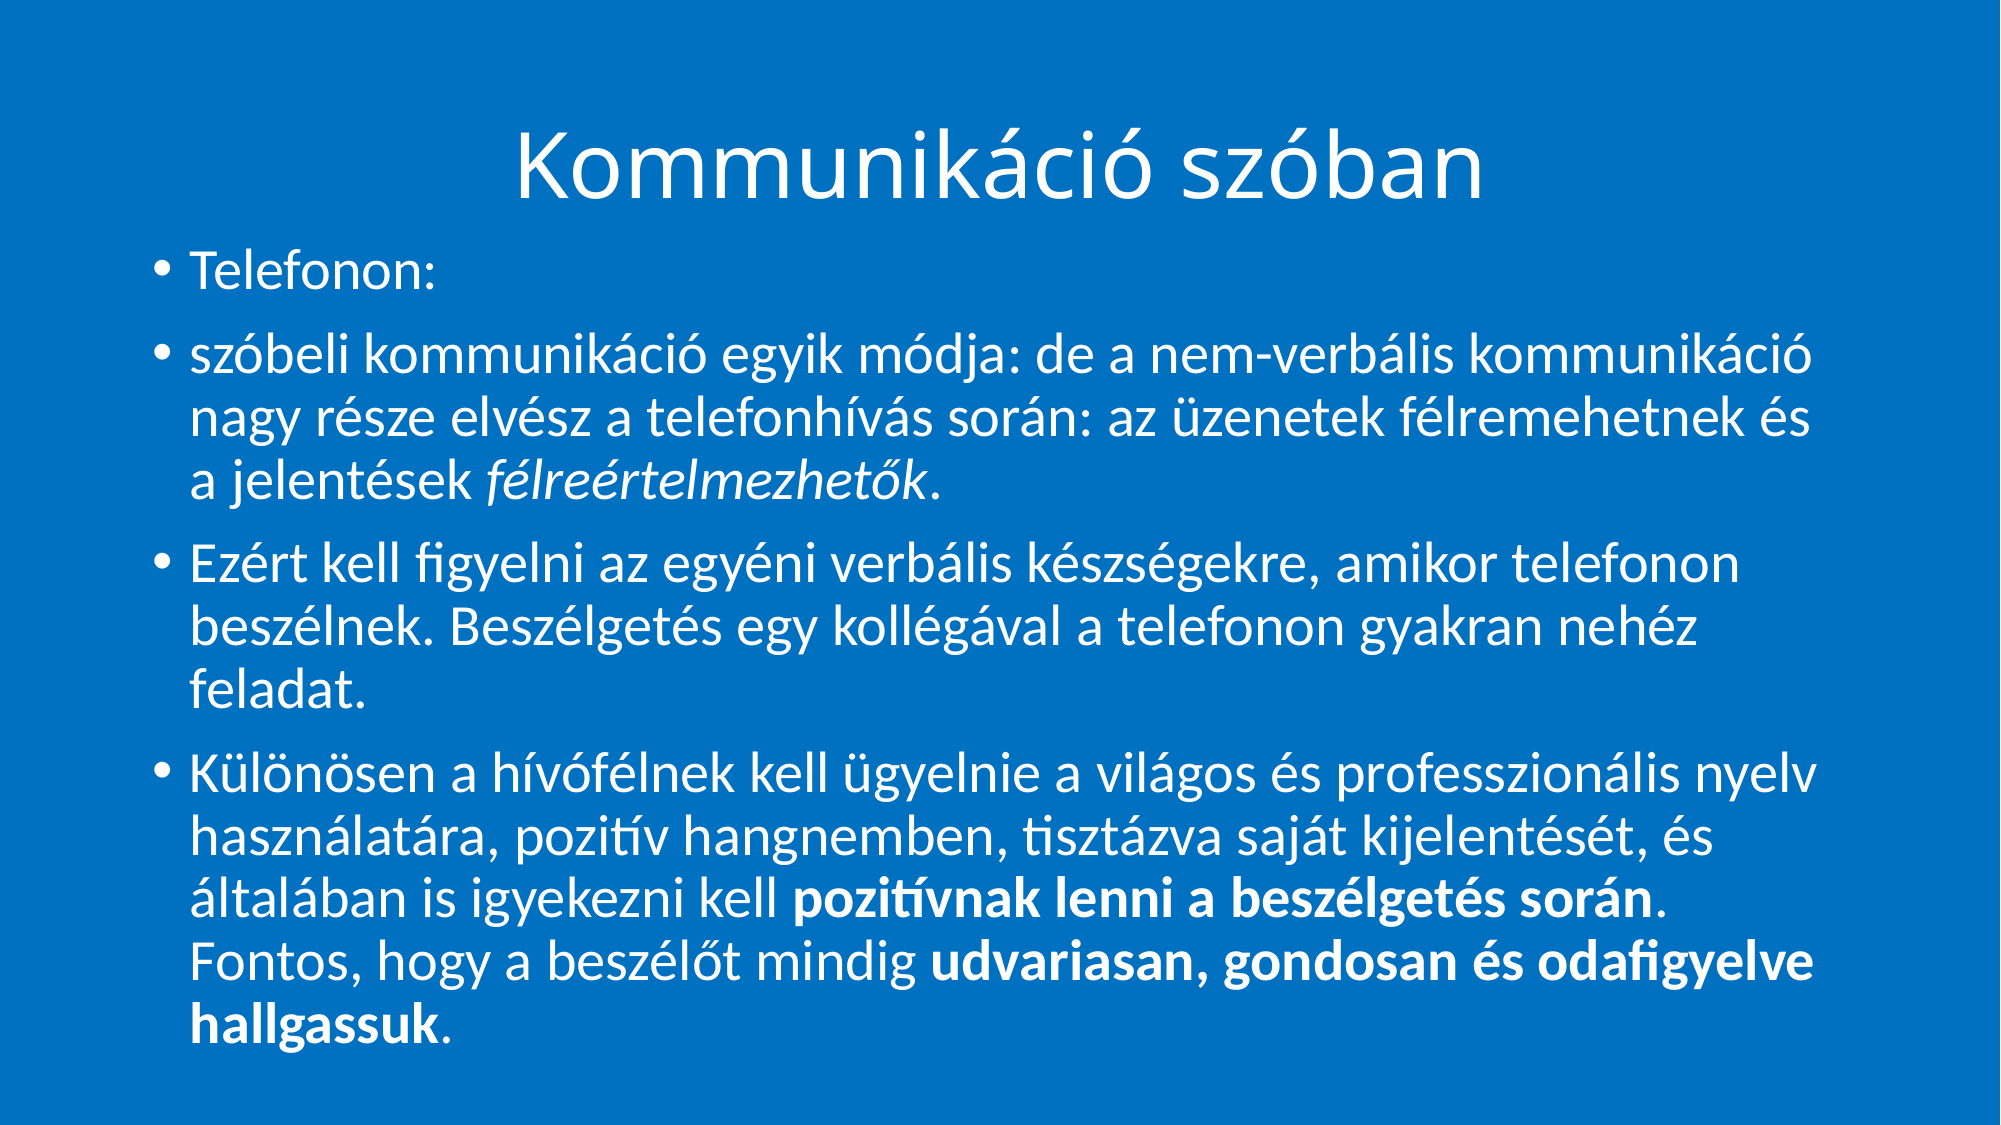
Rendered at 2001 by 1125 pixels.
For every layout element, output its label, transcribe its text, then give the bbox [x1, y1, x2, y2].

title Kommunikáció szóban [137, 59, 1863, 231]
list Telefonon: szóbeli kommunikáció egyik módja: de a nem-verbális kommunikáció nagy része elvész a telefonhívás során: az üzenetek félremehetnek és a jelentések félreértelmezhetők. Ezért kell figyelni az egyéni verbális készségekre, amikor telefonon beszélnek. Beszélgetés egy kollégával a telefonon gyakran nehéz feladat. Különösen a hívófélnek kell ügyelnie a világos és professzionális nyelv használatára, pozitív hangnemben, tisztázva saját kijelentését, és általában is igyekezni kell pozitívnak lenni a beszélgetés során. Fontos, hogy a beszélőt mindig udvariasan, gondosan és odafigyelve hallgassuk. [137, 231, 1863, 1066]
